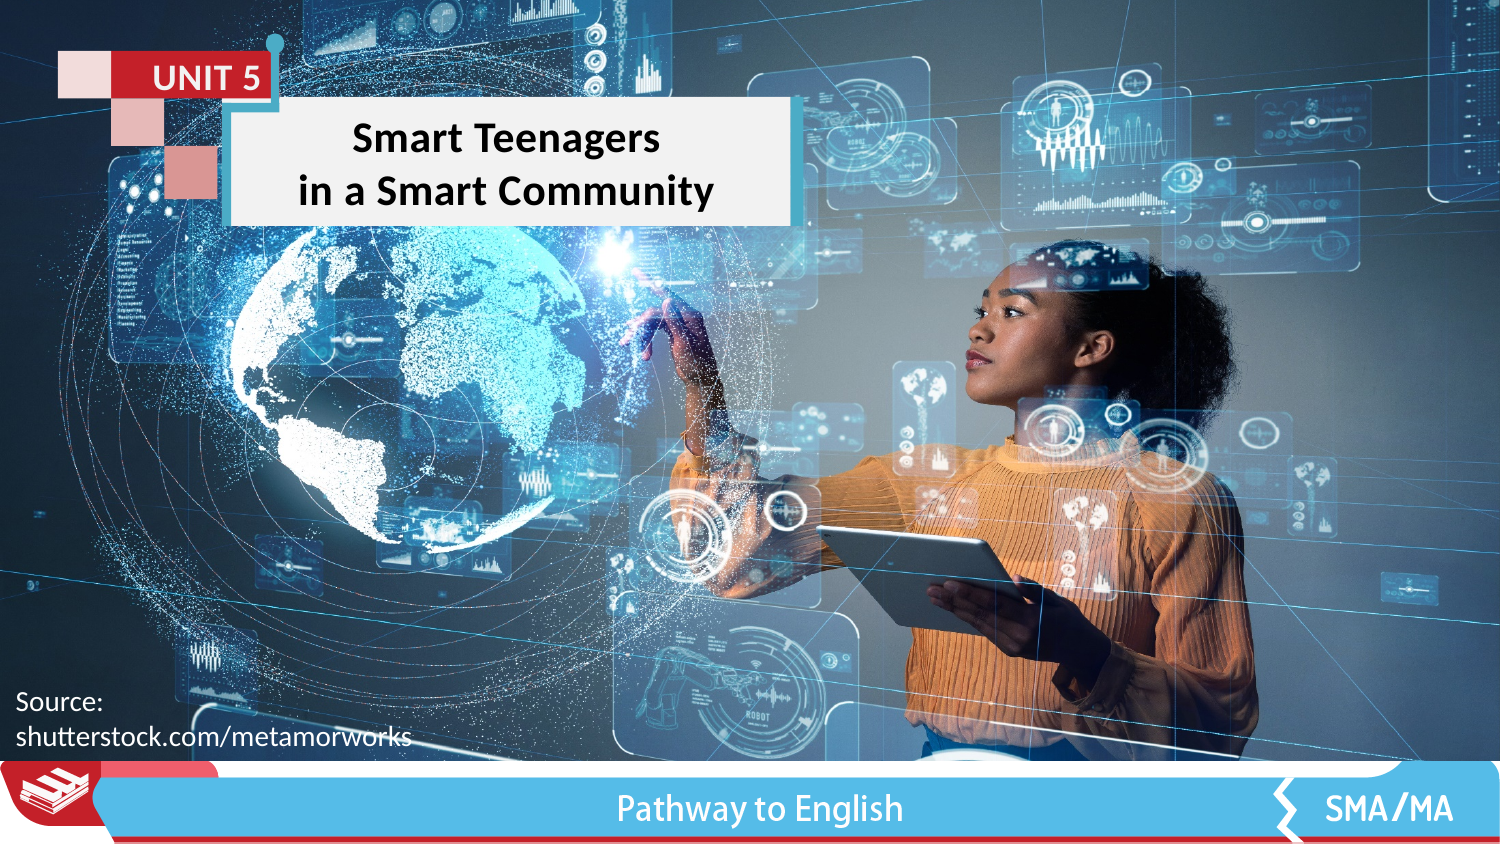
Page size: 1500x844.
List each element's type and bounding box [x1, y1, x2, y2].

text_box [212, 208, 216, 227]
text_box [289, 96, 804, 227]
text_box [221, 33, 285, 227]
picture [0, 0, 1500, 844]
text_box [57, 45, 216, 200]
